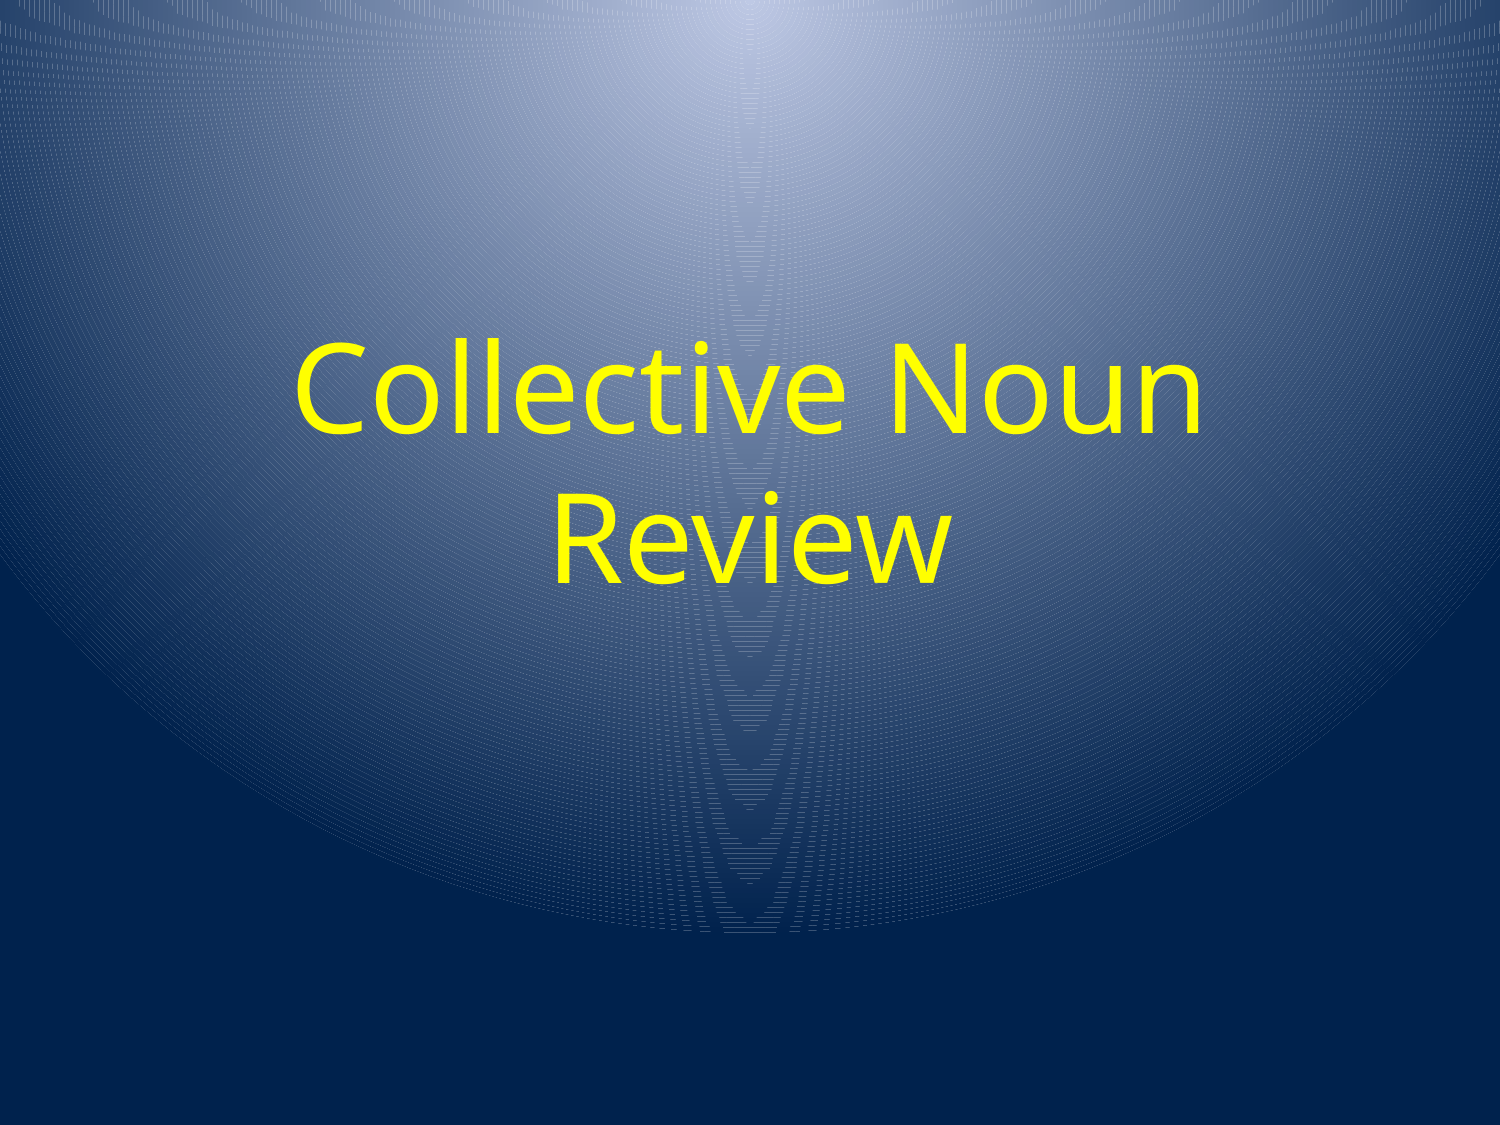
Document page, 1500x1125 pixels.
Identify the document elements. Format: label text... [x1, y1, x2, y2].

title Collective Noun Review [112, 262, 1388, 656]
